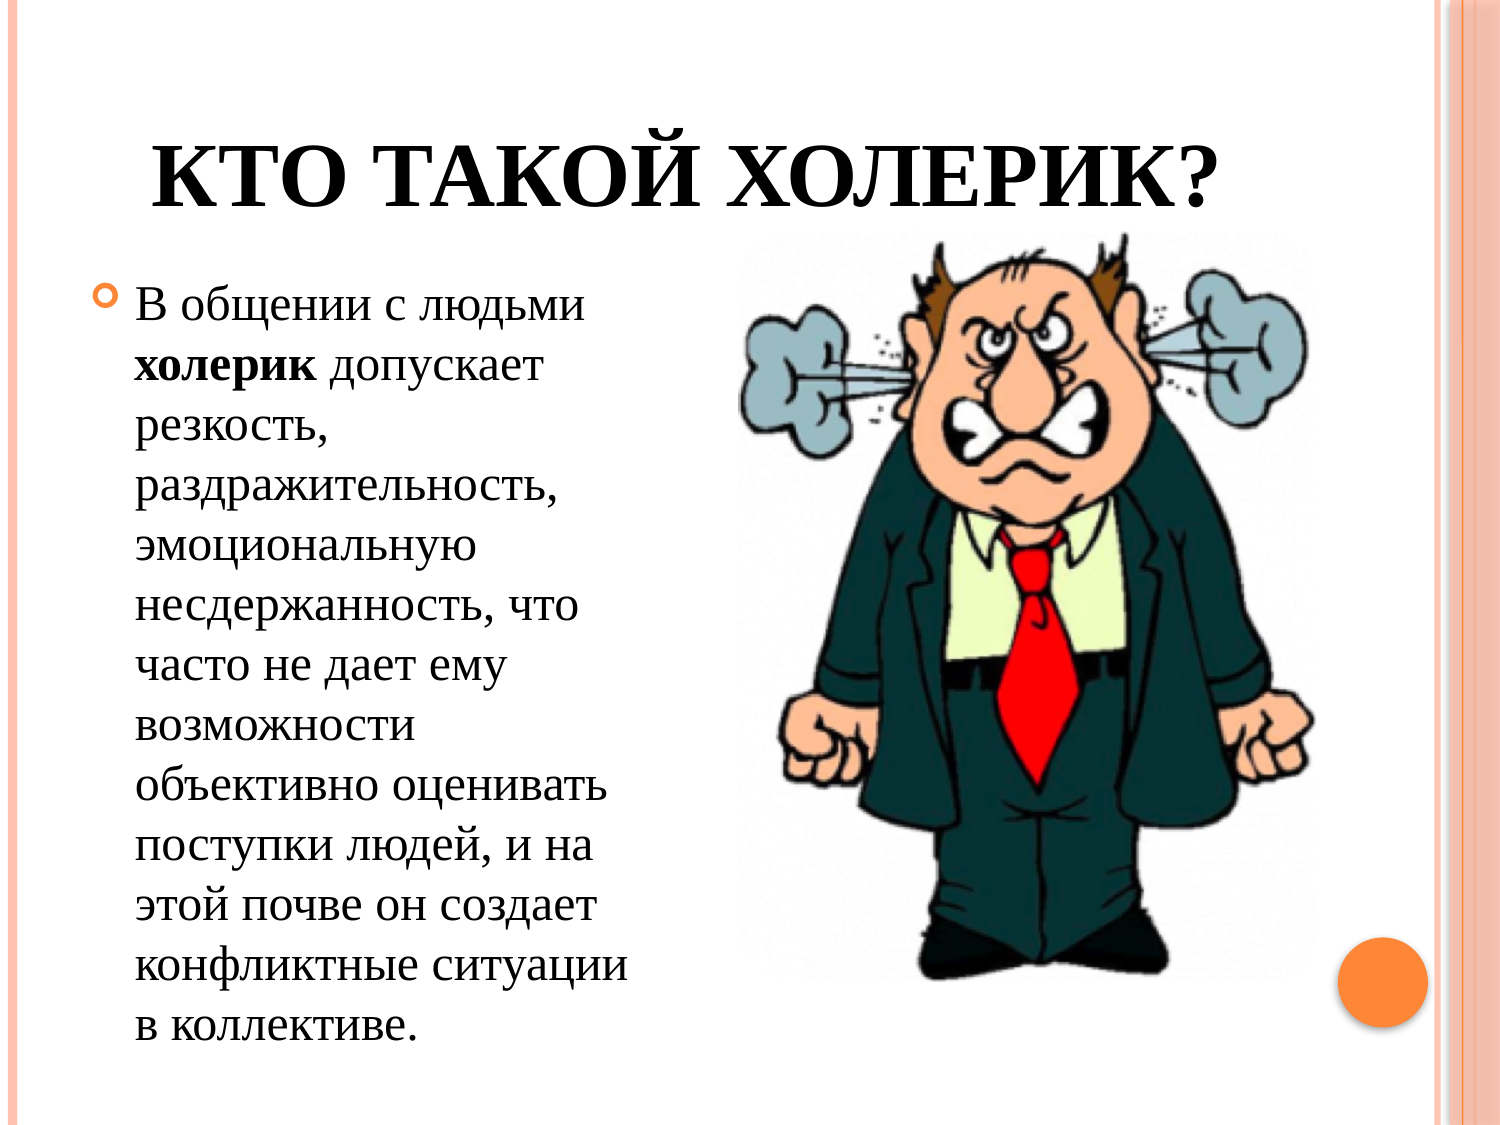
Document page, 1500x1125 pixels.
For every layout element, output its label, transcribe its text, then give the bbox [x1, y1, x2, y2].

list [737, 231, 1317, 983]
list В общении с людьми холерик допускает резкость, раздражительность, эмоциональную несдержанность, что часто не дает ему возможности объективно оценивать поступки людей, и на этой почве он создает конфликтные ситуации в коллективе. [75, 262, 675, 1094]
title Кто такой холерик? [75, 45, 1300, 233]
